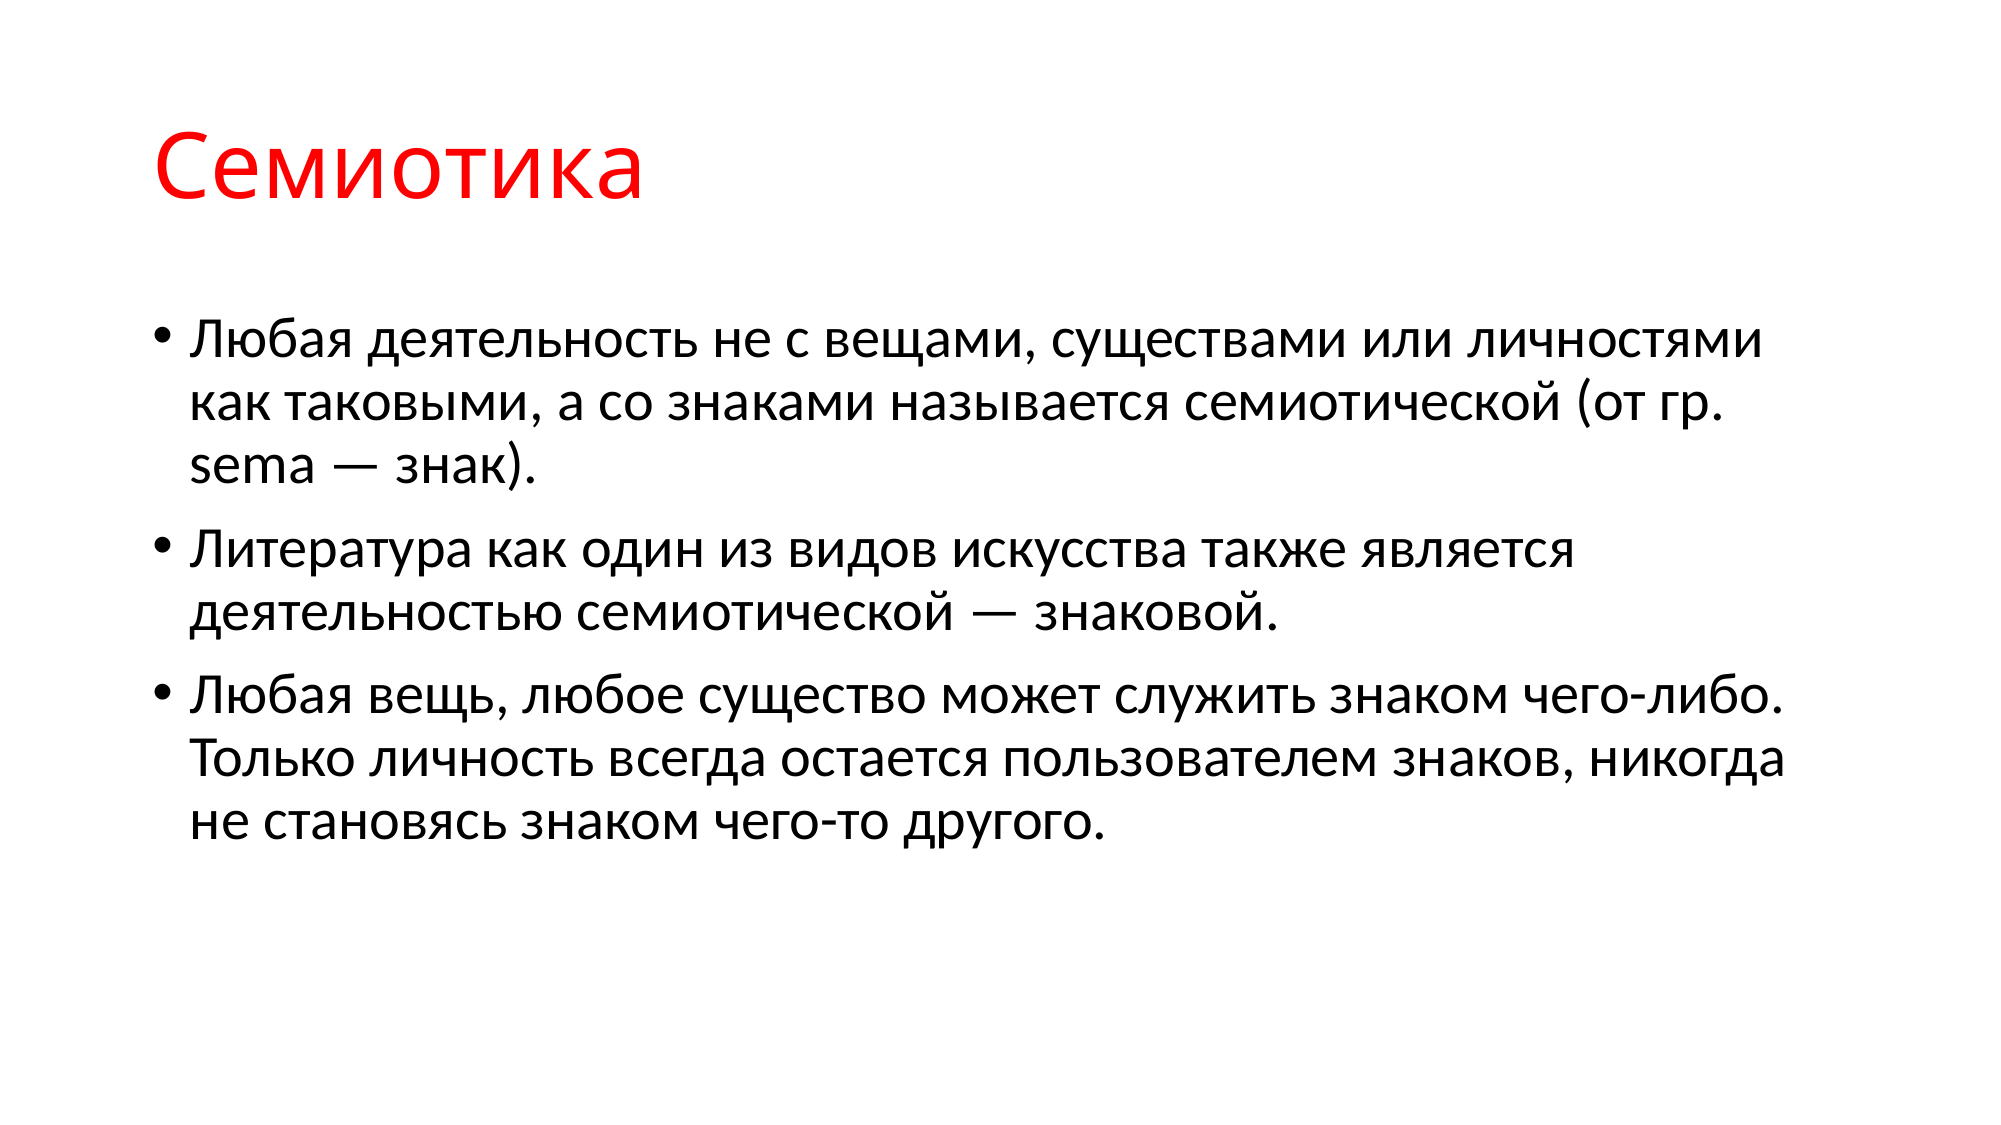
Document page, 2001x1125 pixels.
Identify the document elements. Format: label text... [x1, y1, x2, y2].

title Семиотика [137, 59, 1863, 278]
list Любая деятельность не с вещами, существами или личностями как таковыми, а со знаками называется семиотической (от гр. sema — знак). Литература как один из видов искусства также является деятельностью семиотической — знаковой. Любая вещь, любое существо может служить знаком чего-либо. Только личность всегда остается пользователем знаков, никогда не становясь знаком чего-то другого. [137, 299, 1863, 1014]
